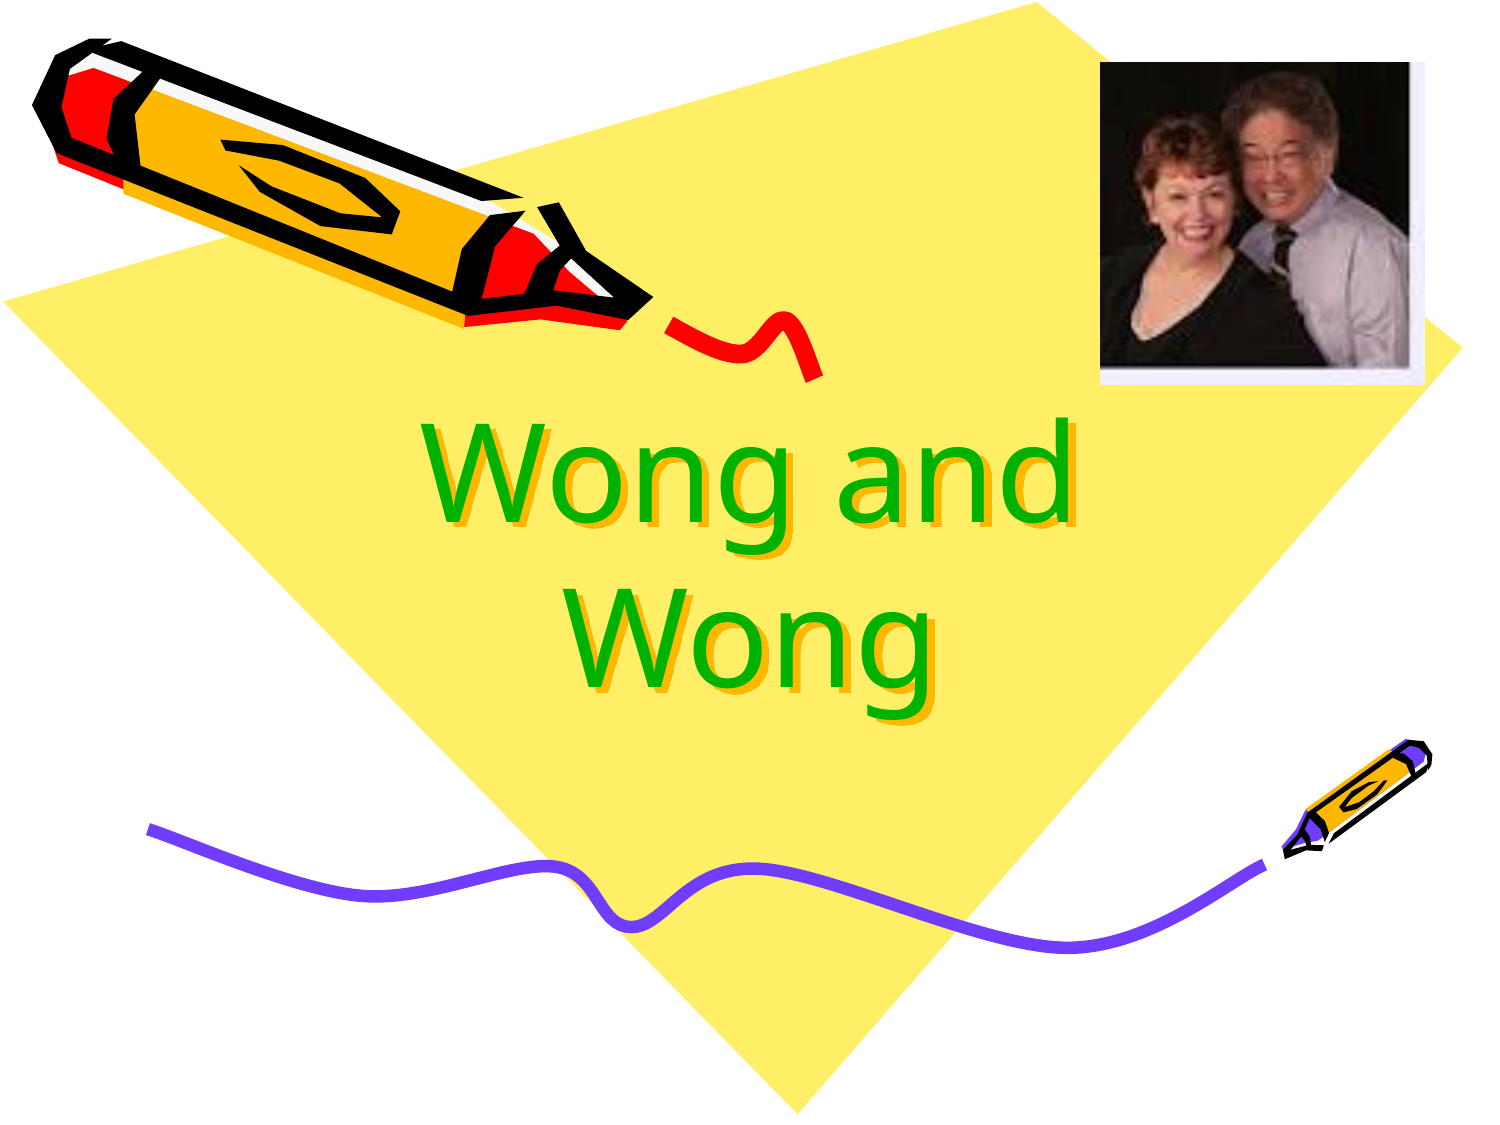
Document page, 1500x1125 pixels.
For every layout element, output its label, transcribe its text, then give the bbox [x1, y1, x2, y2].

picture [1099, 62, 1426, 385]
title Wong and Wong [224, 349, 1276, 724]
